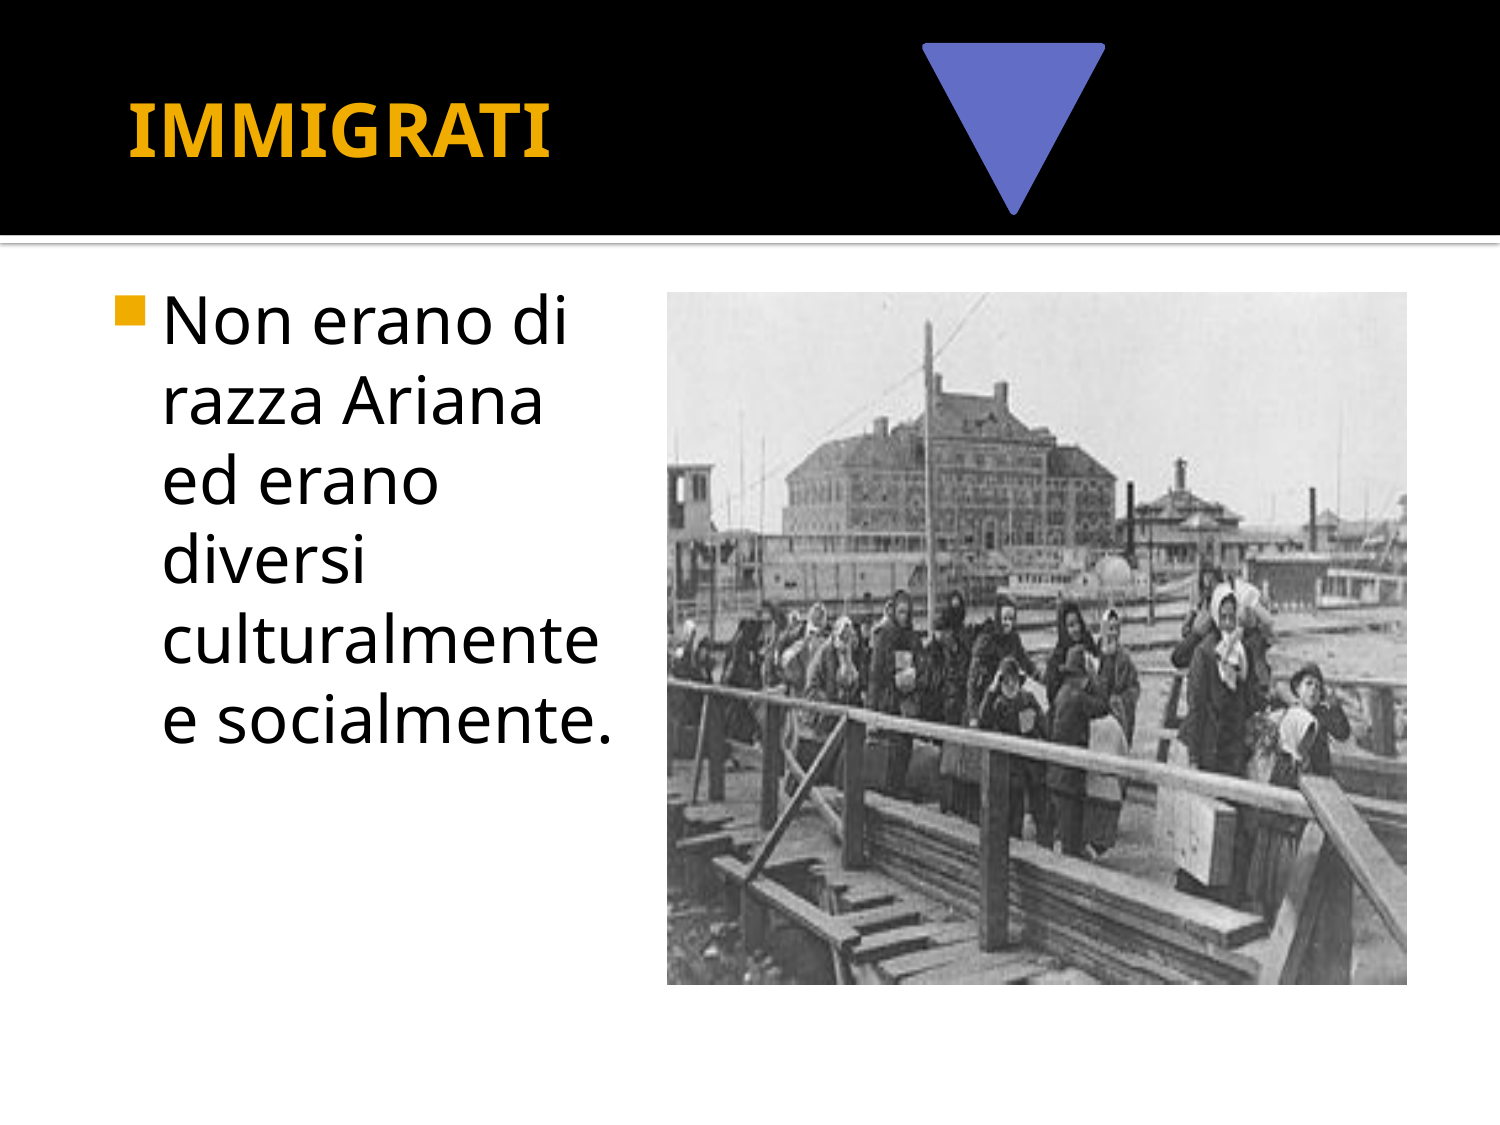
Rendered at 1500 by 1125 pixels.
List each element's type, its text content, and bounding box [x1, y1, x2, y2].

list Non erano di razza Ariana ed erano diversi culturalmente e socialmente. [74, 262, 657, 1006]
text_box [922, 42, 1106, 215]
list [667, 292, 1407, 985]
title IMMIGRATI [75, 24, 1425, 231]
